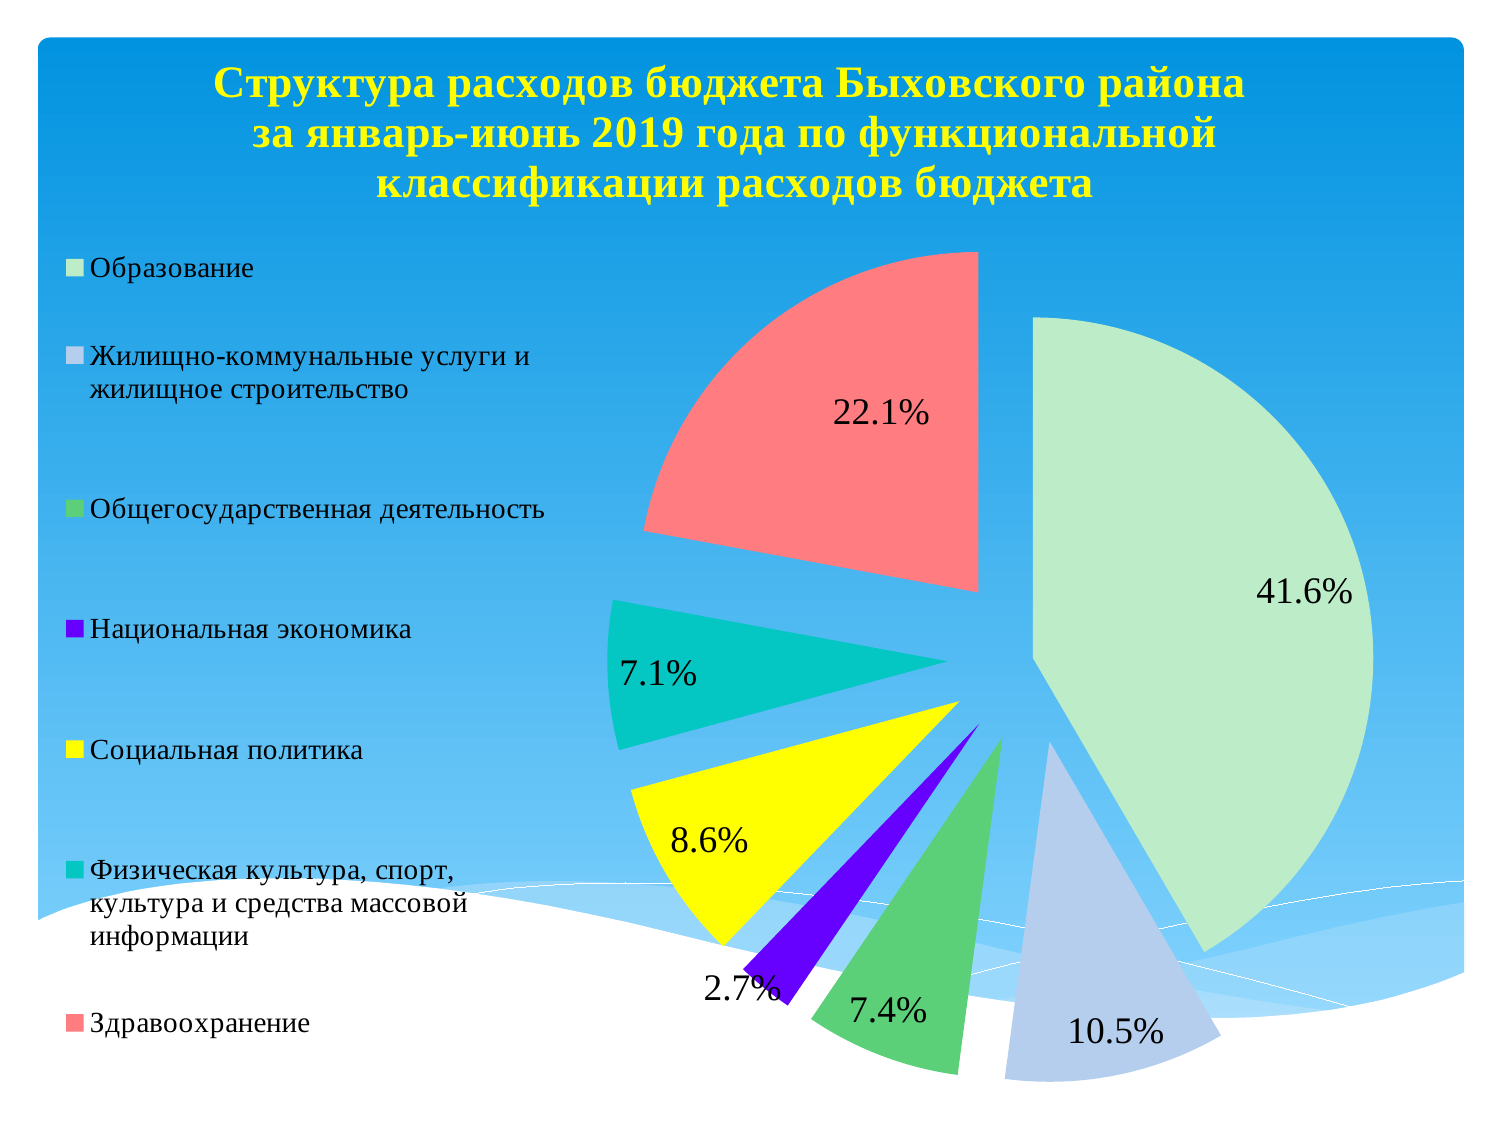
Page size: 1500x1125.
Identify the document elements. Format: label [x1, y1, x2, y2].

chart [52, 30, 1459, 1095]
